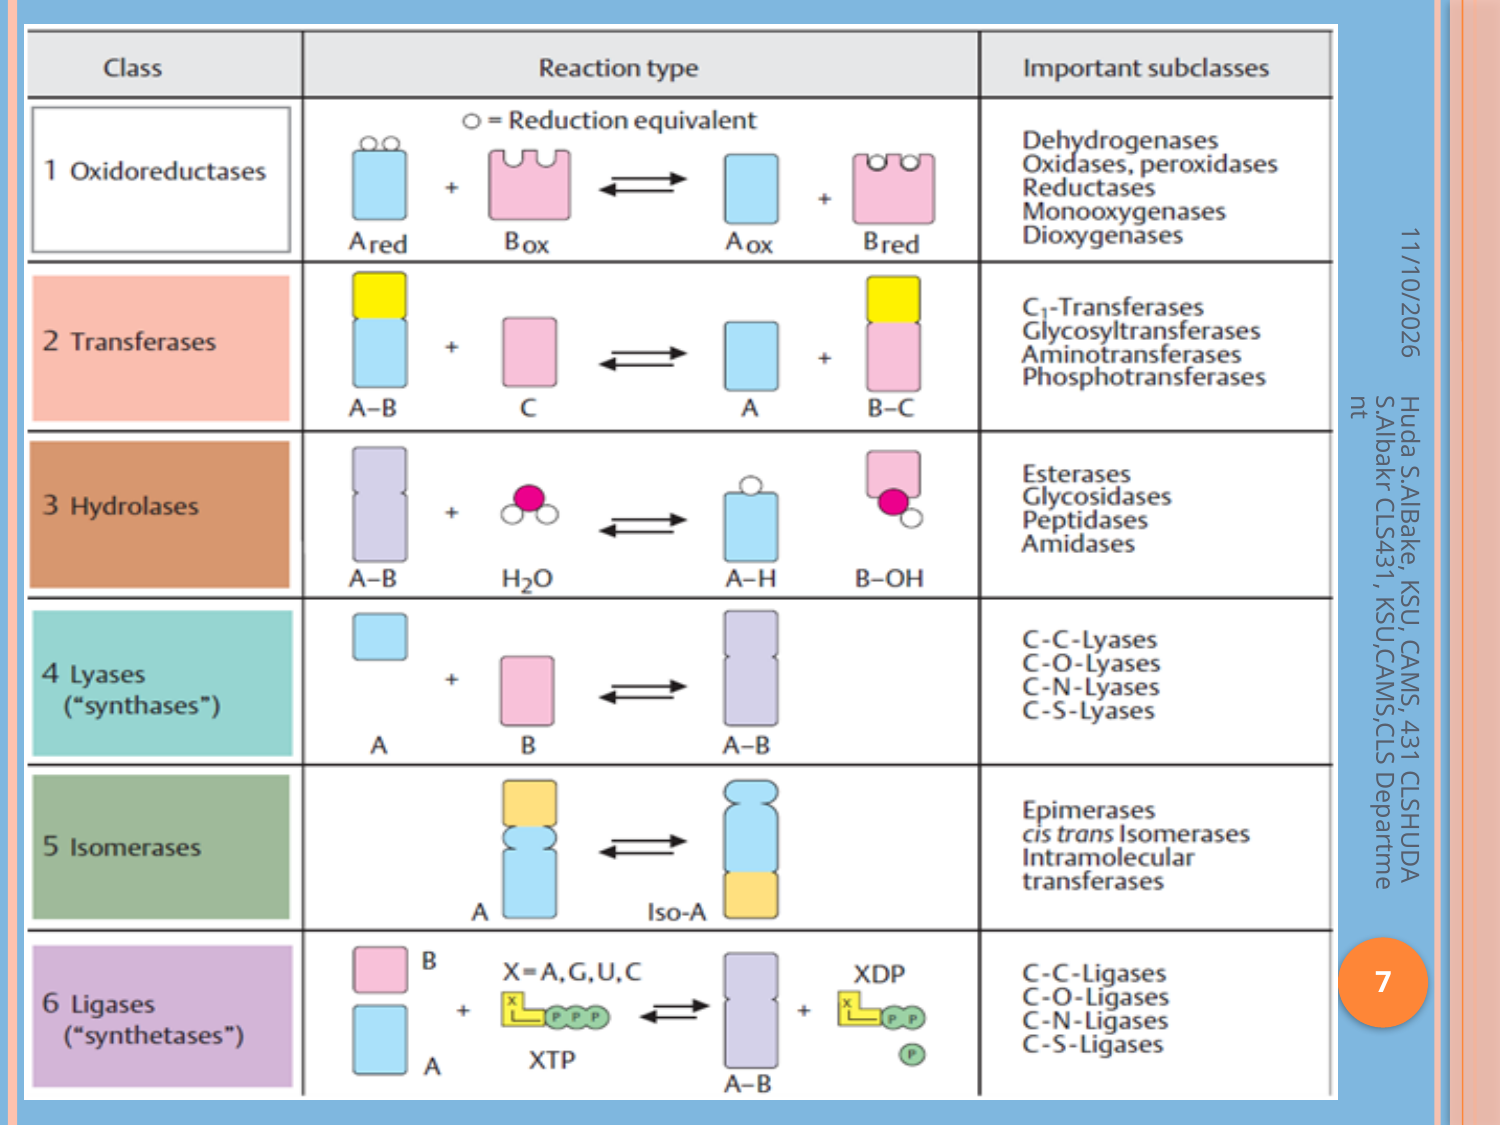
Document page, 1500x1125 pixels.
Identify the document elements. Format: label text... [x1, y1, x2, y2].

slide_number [1378, 43, 1442, 374]
footer Huda S.AlBake, KSU, CAMS, 431 CLSHUDA S.Albakr CLS431, KSU,CAMS,CLS Department [1379, 380, 1440, 906]
slide_number 7 [1343, 940, 1434, 1026]
picture [24, 24, 1338, 1101]
